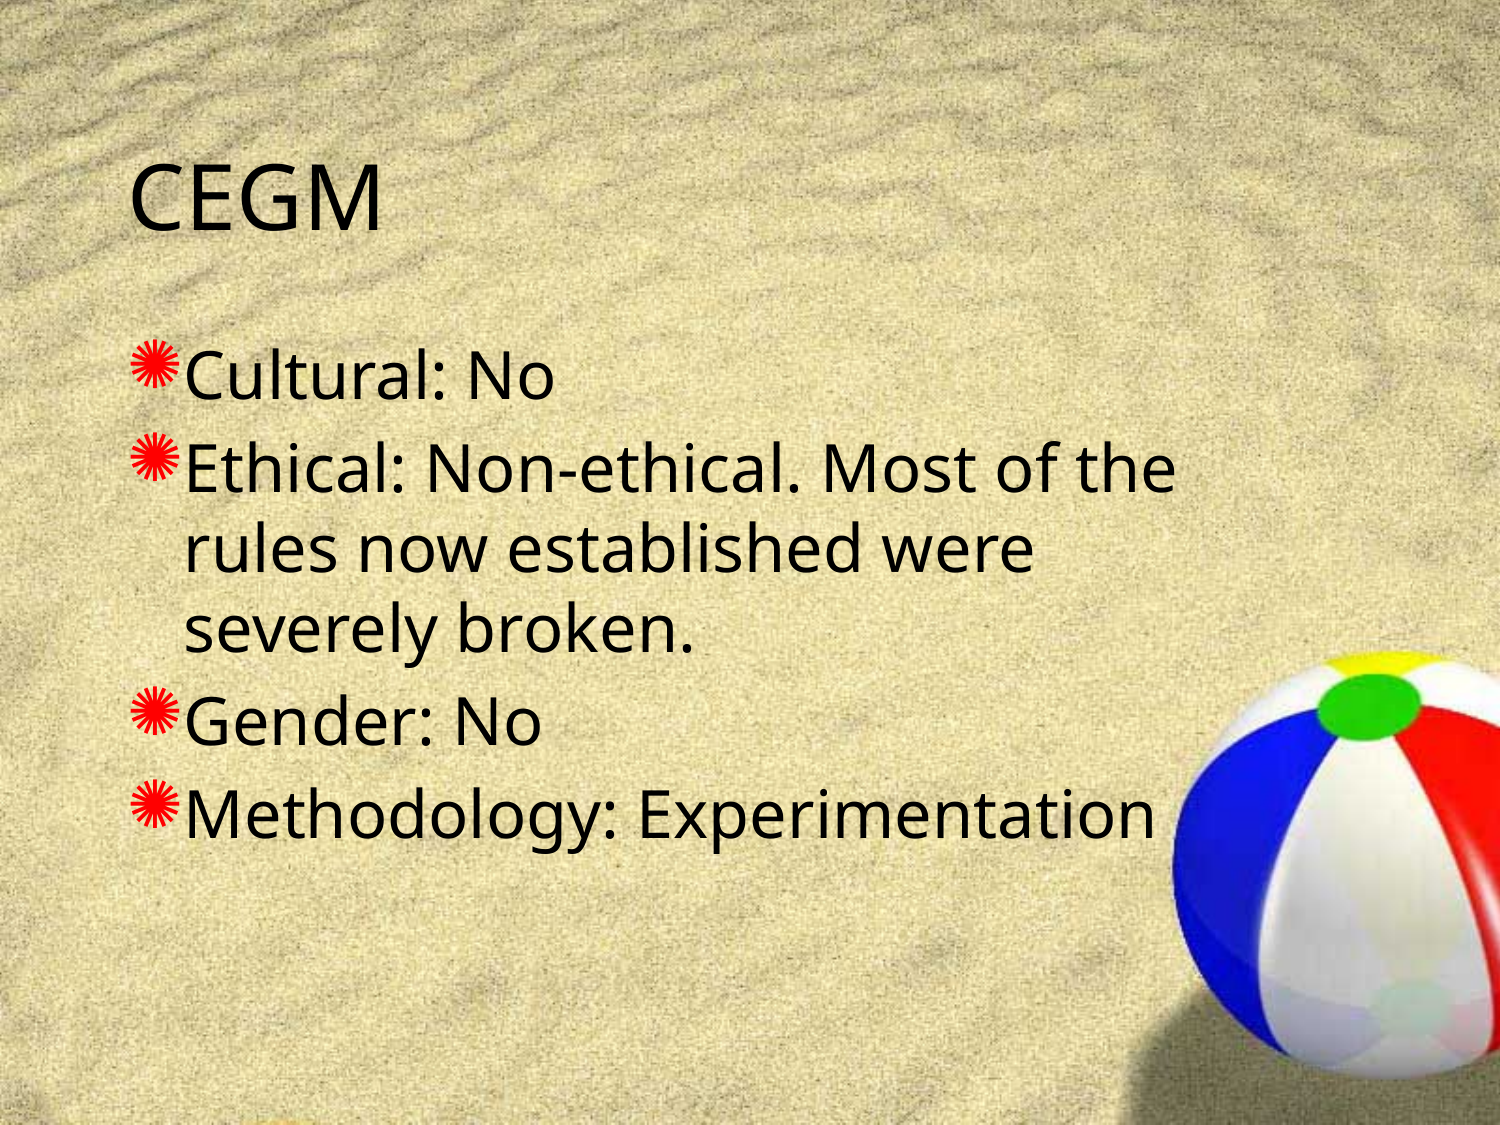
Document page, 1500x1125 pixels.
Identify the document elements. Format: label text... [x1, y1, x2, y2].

title CEGM [112, 99, 1388, 288]
list Cultural: No Ethical: Non-ethical. Most of the rules now established were severely broken. Gender: No Methodology: Experimentation [112, 324, 1213, 1001]
picture [0, 0, 1500, 1125]
